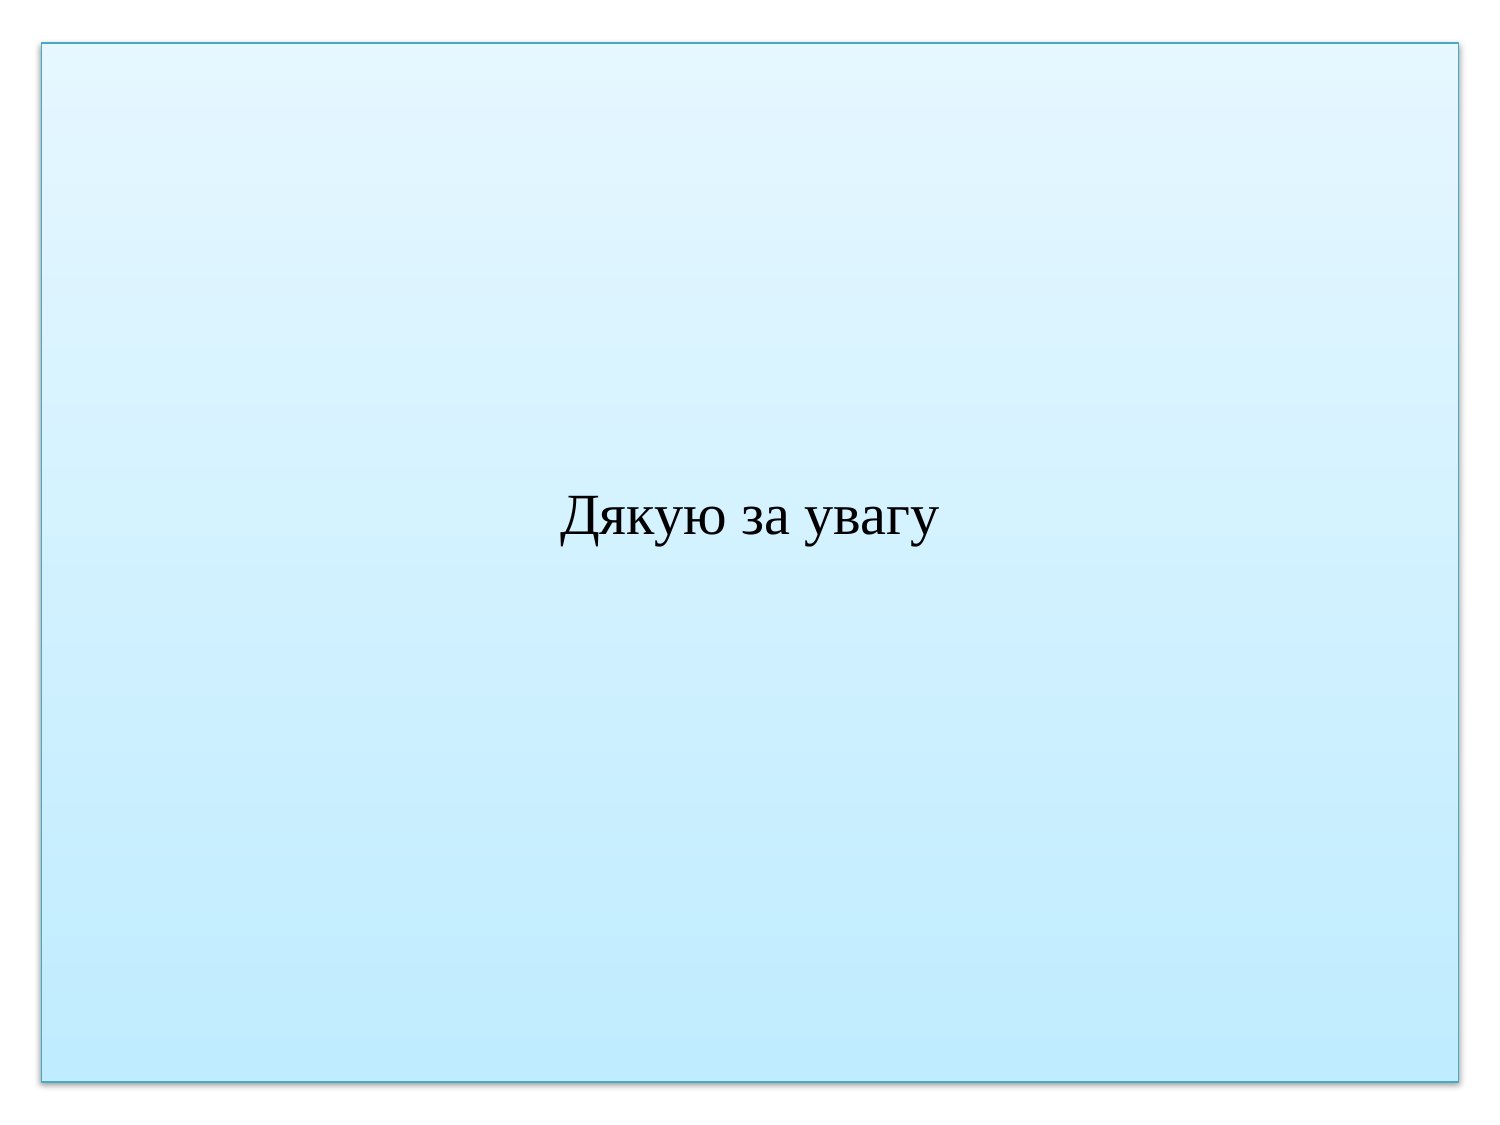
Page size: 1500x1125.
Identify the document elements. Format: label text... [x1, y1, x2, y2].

list Дякую за увагу [41, 42, 1459, 1083]
